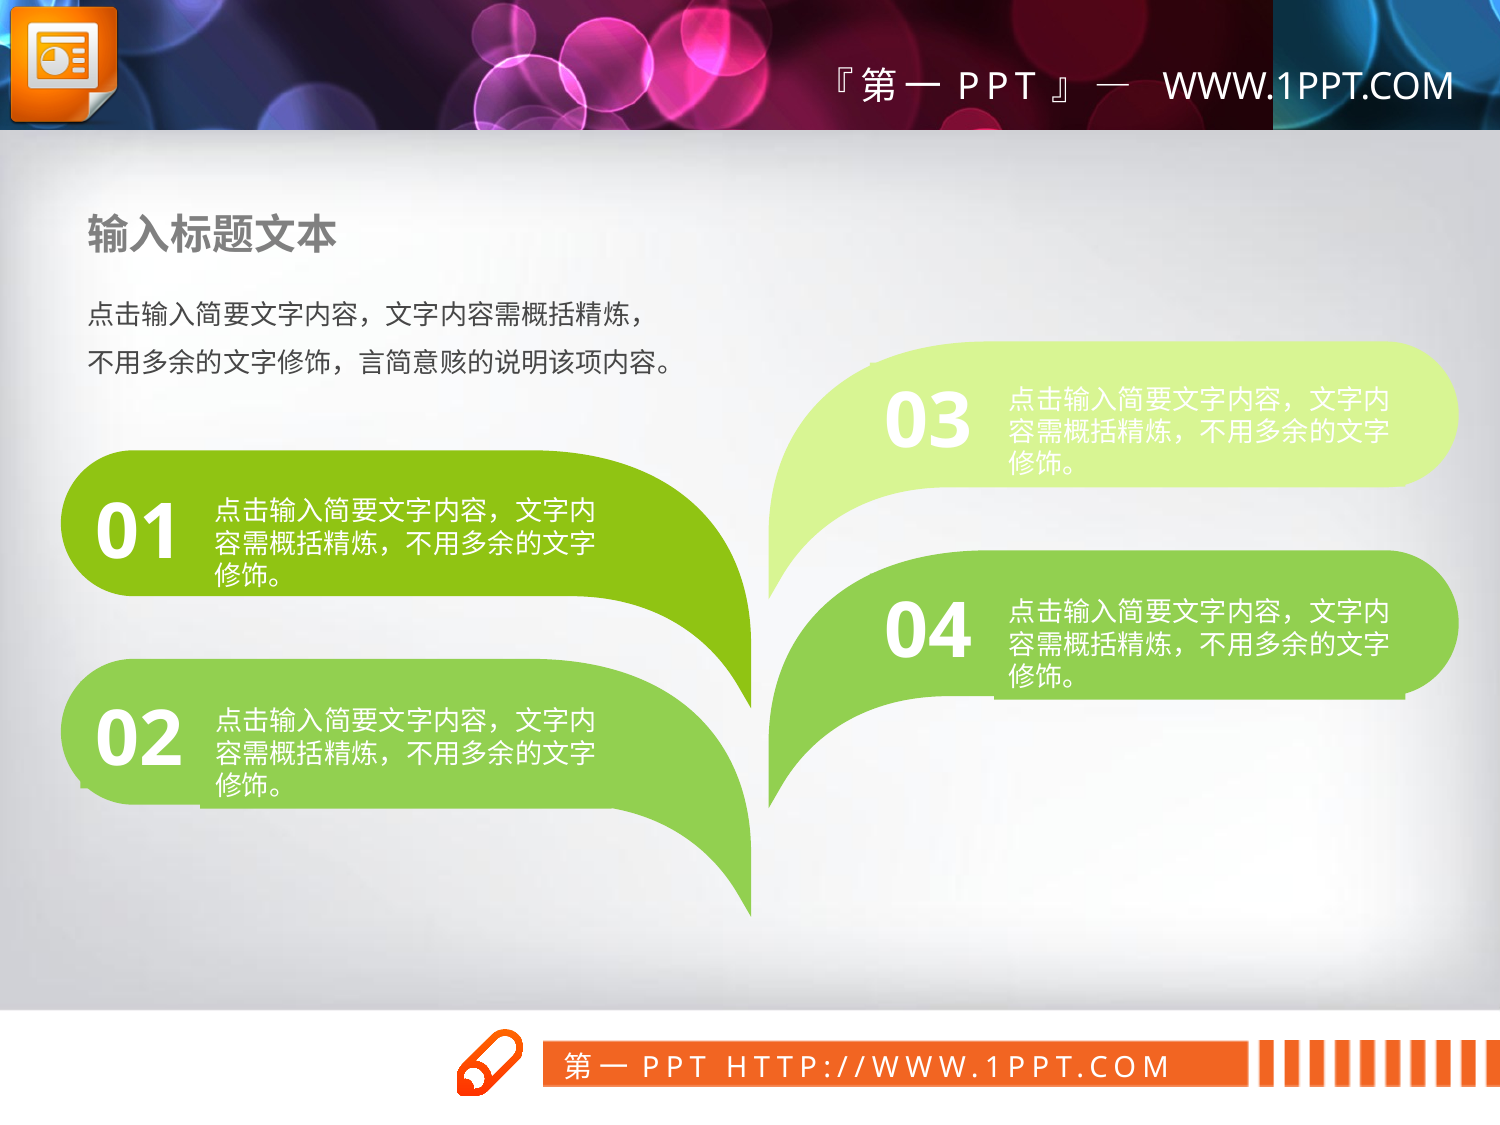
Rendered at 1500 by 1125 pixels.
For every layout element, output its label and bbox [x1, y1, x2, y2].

picture [543, 1040, 1500, 1087]
picture [0, 0, 1500, 1012]
text_box [60, 207, 1459, 918]
